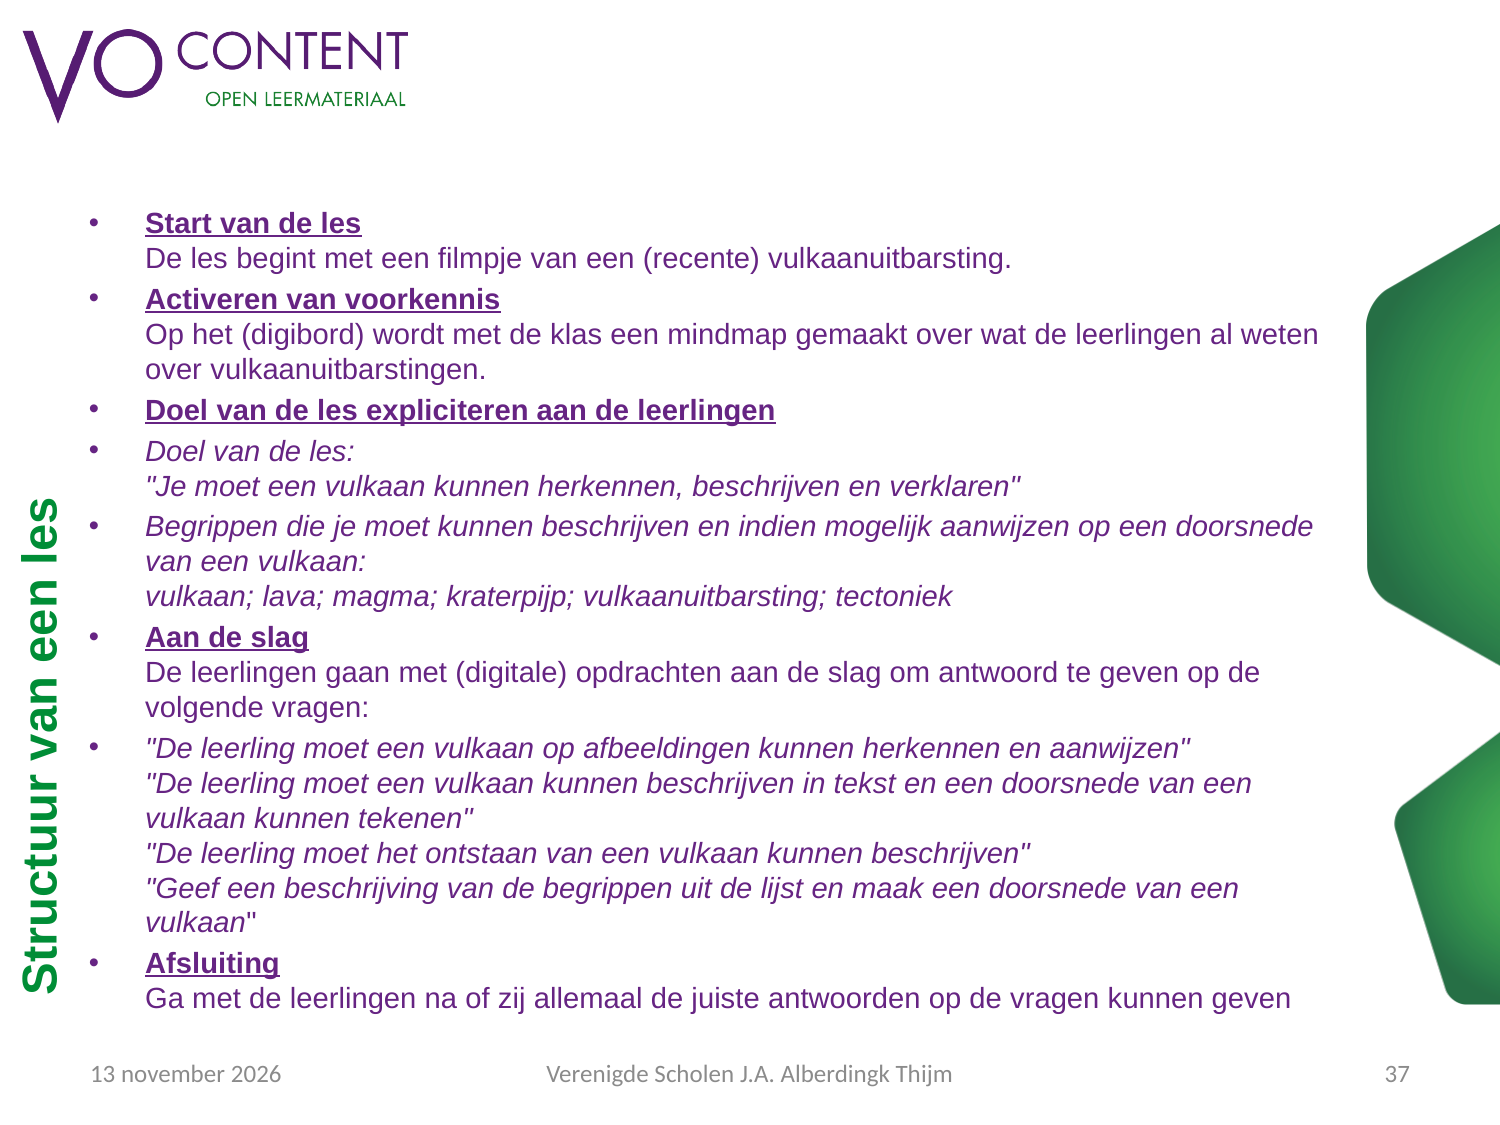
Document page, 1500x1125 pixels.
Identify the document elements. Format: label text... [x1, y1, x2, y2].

title Structuur van een les [0, 0, 75, 1011]
slide_number 37 [1074, 1042, 1425, 1103]
list Start van de les De les begint met een filmpje van een (recente) vulkaanuitbarsting. Activeren van voorkennis Op het (digibord) wordt met de klas een mindmap gemaakt over wat de leerlingen al weten over vulkaanuitbarstingen. Doel van de les expliciteren aan de leerlingen Doel van de les: "Je moet een vulkaan kunnen herkennen, beschrijven en verklaren" Begrippen die je moet kunnen beschrijven en indien mogelijk aanwijzen op een doorsnede van een vulkaan: vulkaan; lava; magma; kraterpijp; vulkaanuitbarsting; tectoniek Aan de slag De leerlingen gaan met (digitale) opdrachten aan de slag om antwoord te geven op de volgende vragen: "De leerling moet een vulkaan op afbeeldingen kunnen herkennen en aanwijzen" "De leerling moet een vulkaan kunnen beschrijven in tekst en een doorsnede van een vulkaan kunnen tekenen" "De leerling moet het ontstaan van een vulkaan kunnen beschrijven" "Geef een beschrijving van de begrippen uit de lijst en maak een doorsnede van een vulkaan" Afsluiting Ga met de leerlingen na of zij allemaal de juiste antwoorden op de vragen kunnen geven [74, 197, 1364, 1043]
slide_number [75, 1042, 425, 1103]
footer Verenigde Scholen J.A. Alberdingk Thijm [512, 1042, 988, 1103]
picture [1366, 222, 1500, 1005]
picture [75, 29, 408, 124]
